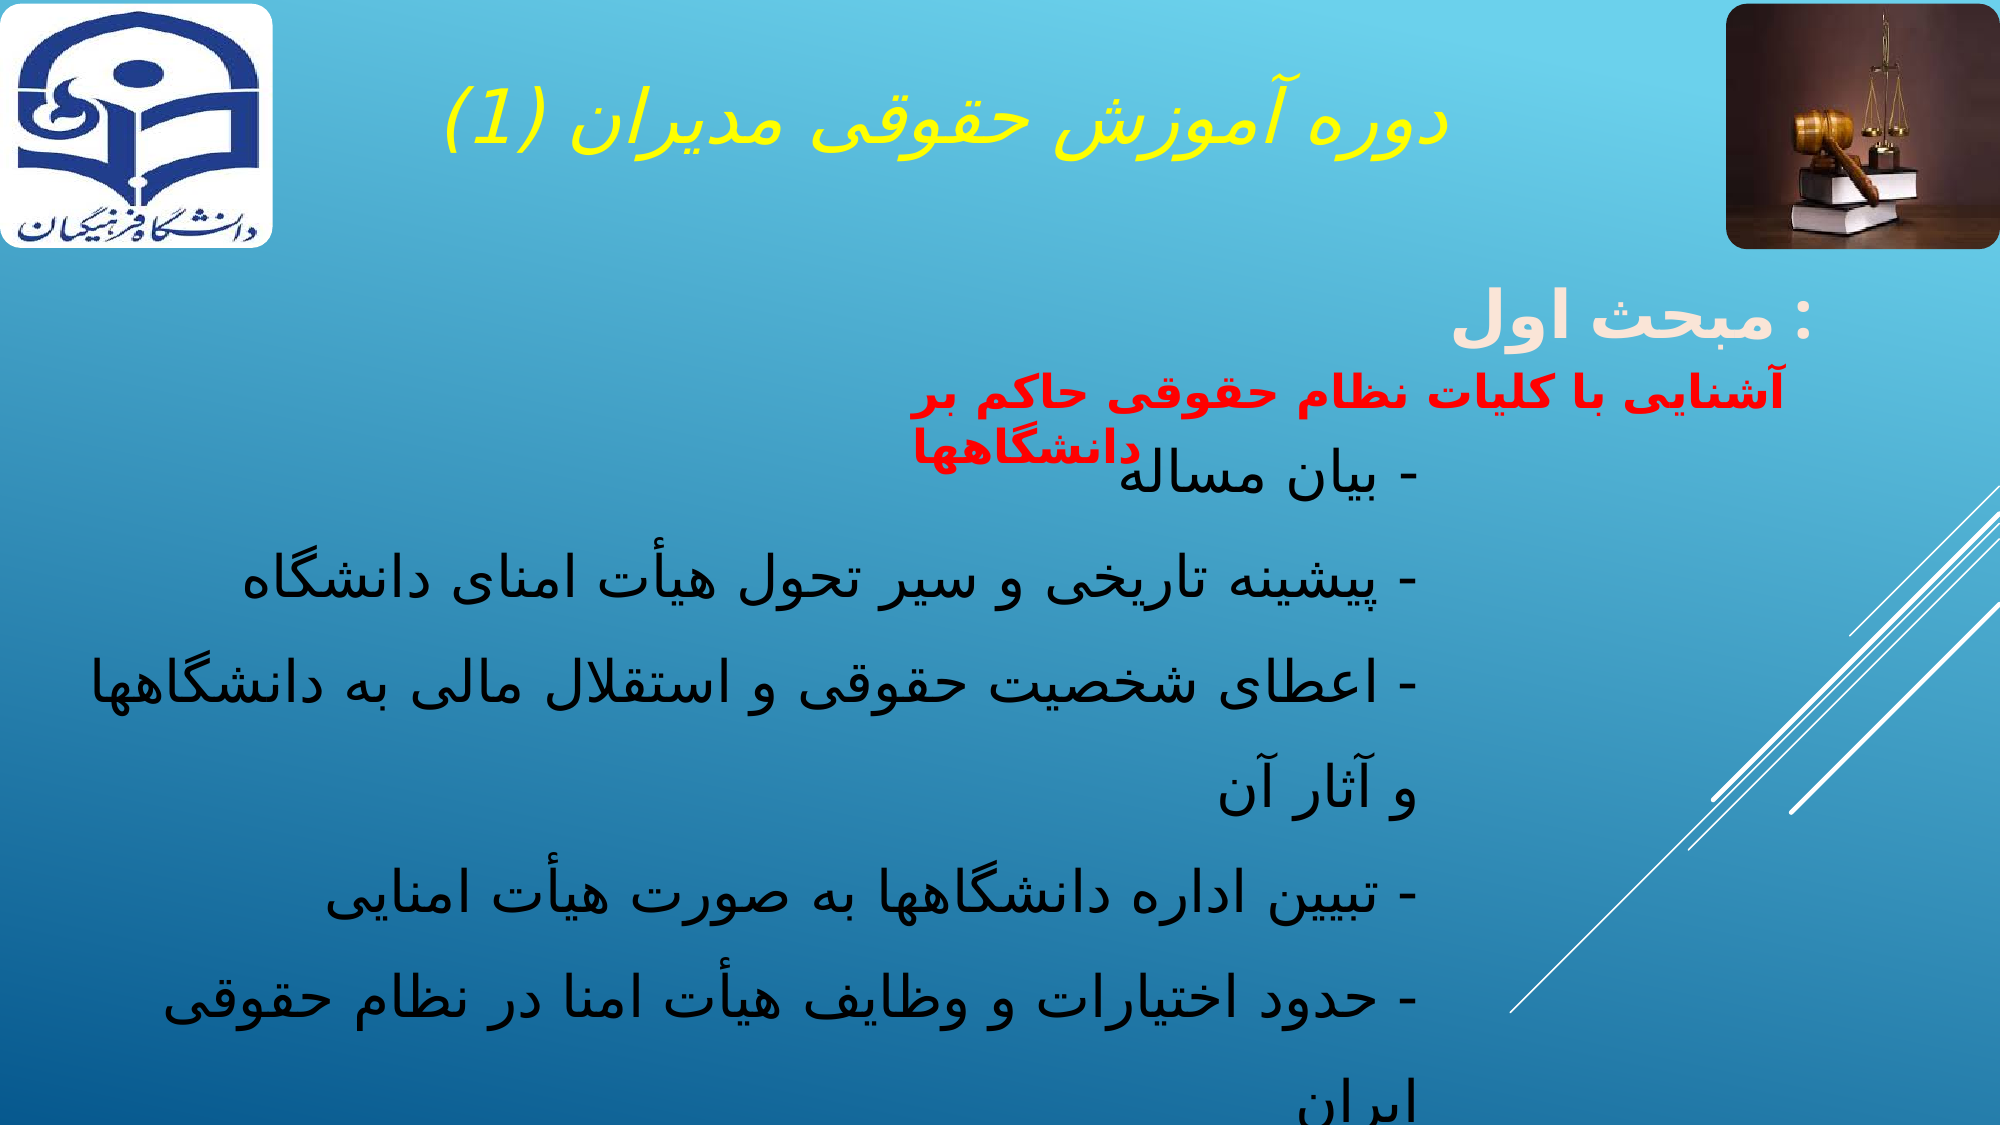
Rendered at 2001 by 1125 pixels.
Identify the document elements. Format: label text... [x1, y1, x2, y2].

text_box دوره آموزش حقوقی مدیران (1) [381, 38, 1504, 166]
text_box مبحث اول : [1434, 244, 1908, 380]
title آشنایی با کلیات نظام حقوقی حاکم بر دانشگاهها [897, 353, 1817, 481]
picture [0, 3, 273, 249]
picture [1725, 3, 2000, 250]
text_box - بیان مساله - پیشینه تاریخی و سیر تحول هیأت امنای دانشگاه - اعطای شخصیت حقوقی و استقلال مالی به دانشگاهها و آثار آن - تبیین اداره دانشگاهها به صورت هیأت امنایی - حدود اختیارات و وظایف هیأت امنا در نظام حقوقی ایران [42, 488, 1435, 1046]
